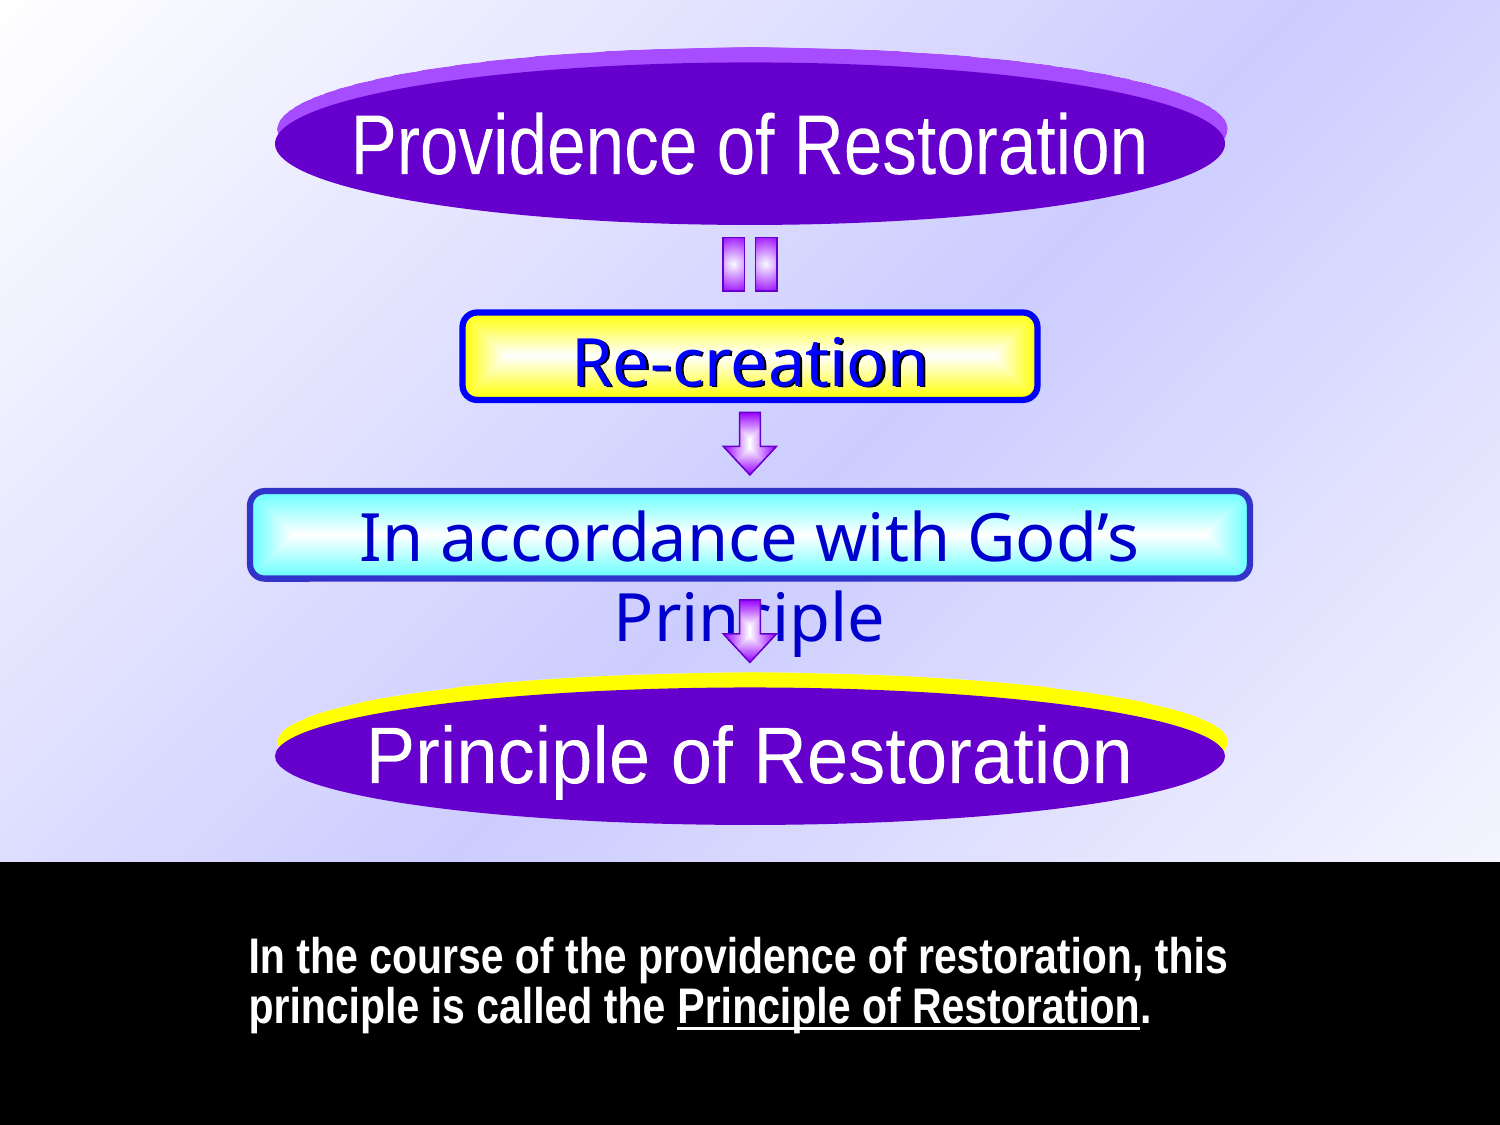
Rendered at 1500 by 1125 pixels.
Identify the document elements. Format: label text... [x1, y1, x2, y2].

text_box Re-creation [512, 312, 988, 408]
text_box In the course of the providence of restoration, this principle is called the Principle of Restoration. [233, 924, 1350, 1042]
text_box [722, 237, 777, 292]
text_box [275, 687, 1226, 825]
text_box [249, 487, 1251, 583]
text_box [274, 62, 1226, 226]
text_box [0, 862, 1500, 1125]
text_box [462, 312, 512, 400]
text_box [723, 599, 777, 663]
text_box [723, 412, 777, 475]
text_box [990, 312, 1038, 400]
